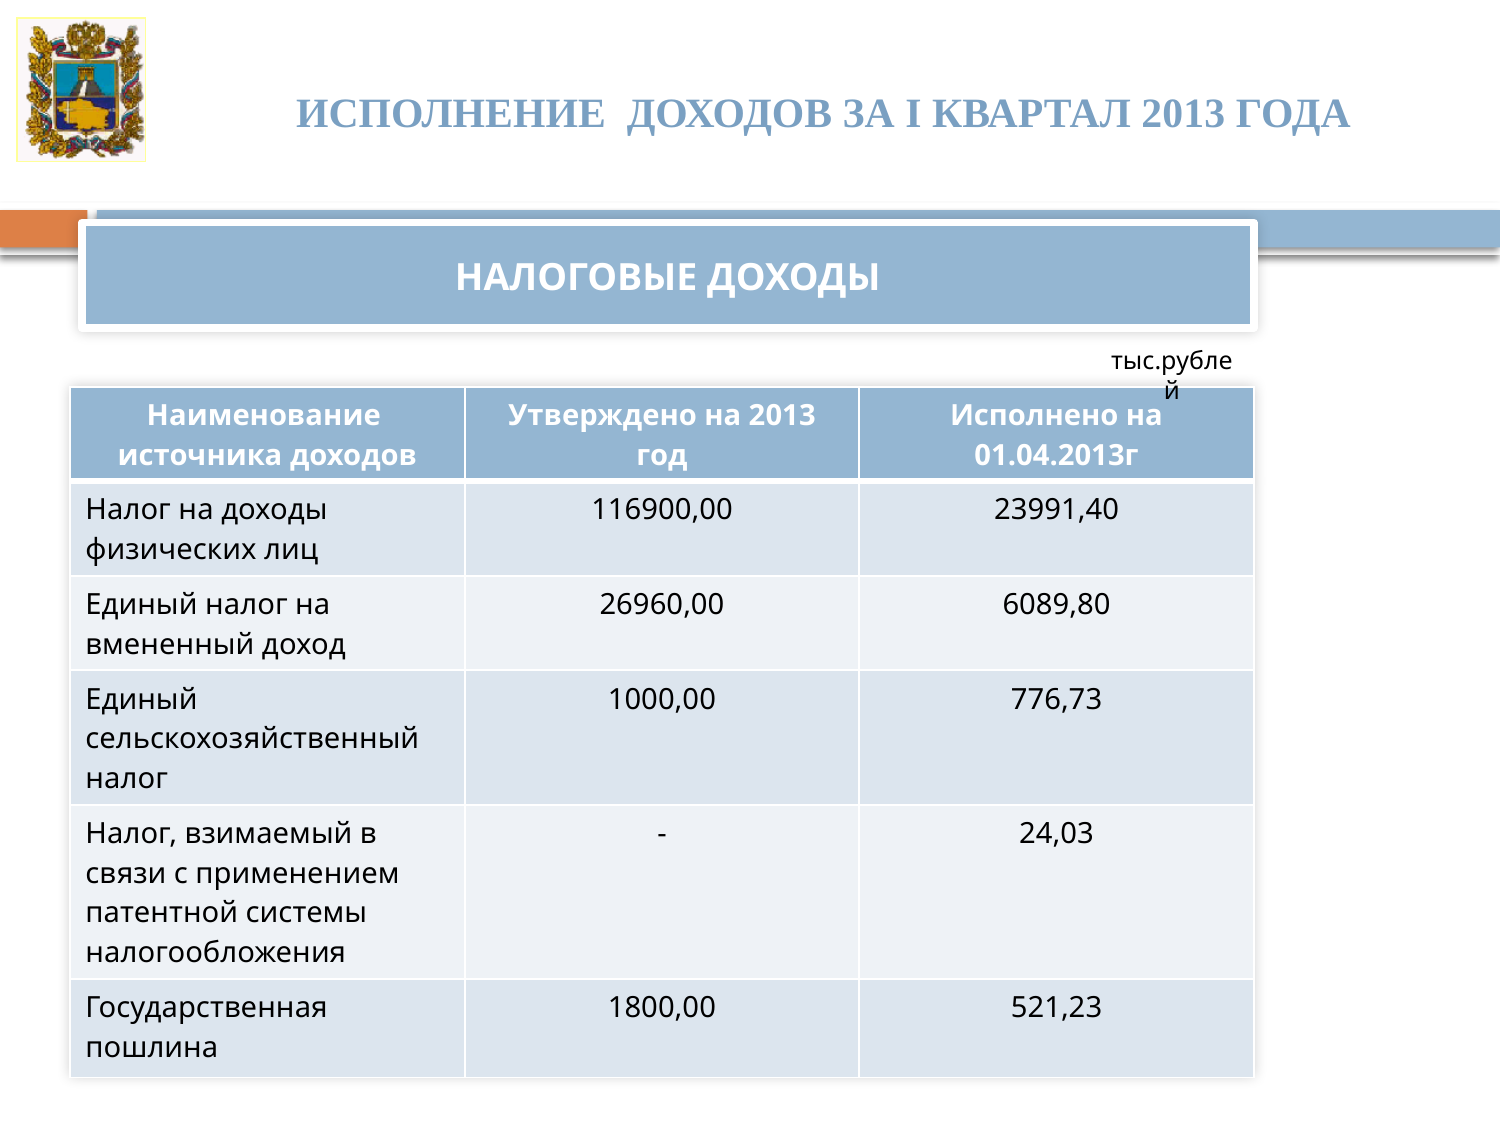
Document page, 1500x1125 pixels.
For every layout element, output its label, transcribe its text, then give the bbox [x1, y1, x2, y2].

table_cell - [466, 806, 858, 978]
table_cell Единый налог на вмененный доход [71, 577, 464, 669]
text_box тыс.рублей [1088, 362, 1255, 388]
table_cell 116900,00 [466, 484, 858, 575]
table_cell Налог на доходы физических лиц [71, 484, 464, 575]
table_header Наименование источника доходов [71, 388, 464, 478]
picture [17, 18, 145, 162]
text_box [526, 244, 939, 341]
table_cell 1800,00 [466, 980, 858, 1077]
table_cell 24,03 [860, 806, 1253, 978]
table_cell 1000,00 [466, 671, 858, 804]
table_cell 776,73 [860, 671, 1253, 804]
table_cell 521,23 [860, 980, 1253, 1077]
table_header Исполнено на 01.04.2013г [860, 388, 1253, 478]
table_cell Единый сельскохозяйственный налог [71, 671, 464, 804]
table_cell 23991,40 [860, 484, 1253, 575]
table_cell 6089,80 [860, 577, 1253, 669]
table_header Утверждено на 2013 год [466, 388, 858, 478]
title ИСПОЛНЕНИЕ ДОХОДОВ ЗА I КВАРТАЛ 2013 ГОДА [281, 45, 1465, 176]
text_box НАЛОГОВЫЕ ДОХОДЫ [78, 219, 1258, 332]
table_cell 26960,00 [466, 577, 858, 669]
table_cell Государственная пошлина [71, 980, 464, 1077]
table_cell Налог, взимаемый в связи с применением патентной системы налогообложения [71, 806, 464, 978]
